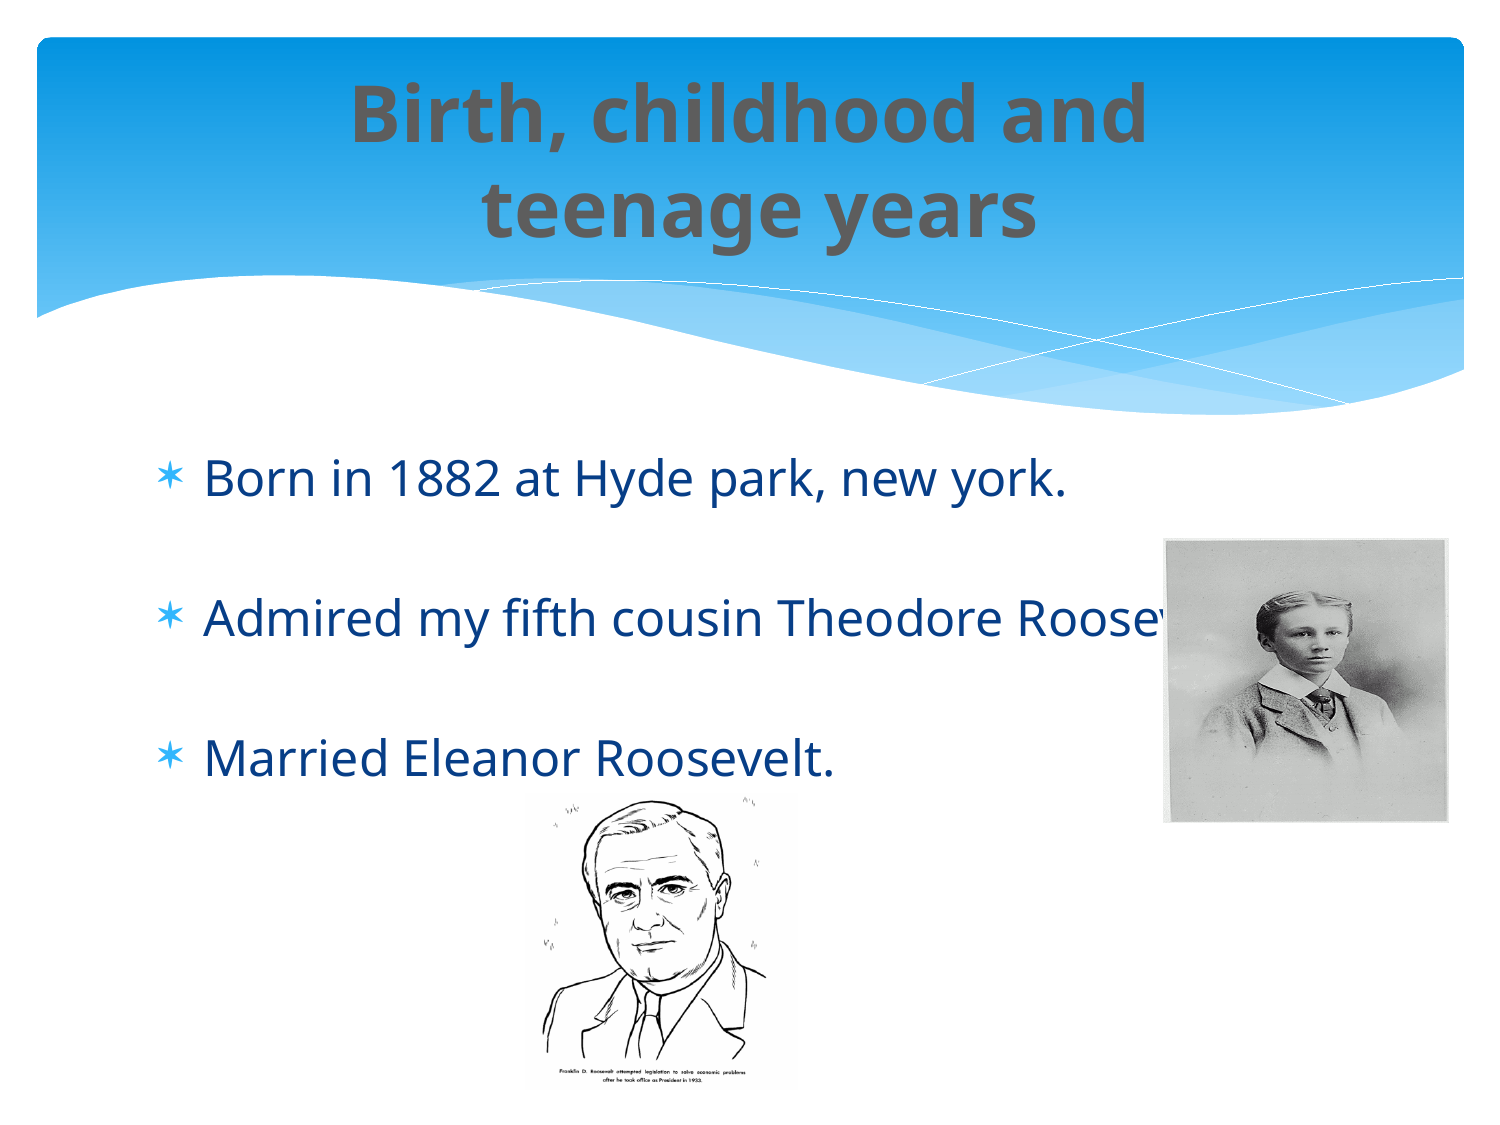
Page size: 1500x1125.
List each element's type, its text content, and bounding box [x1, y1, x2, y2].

title Birth, childhood and teenage years [75, 55, 1425, 261]
list Born in 1882 at Hyde park, new york. Admired my fifth cousin Theodore Roosevelt. Married Eleanor Roosevelt. [143, 438, 1359, 1005]
picture [1163, 538, 1449, 823]
picture [525, 793, 798, 1090]
